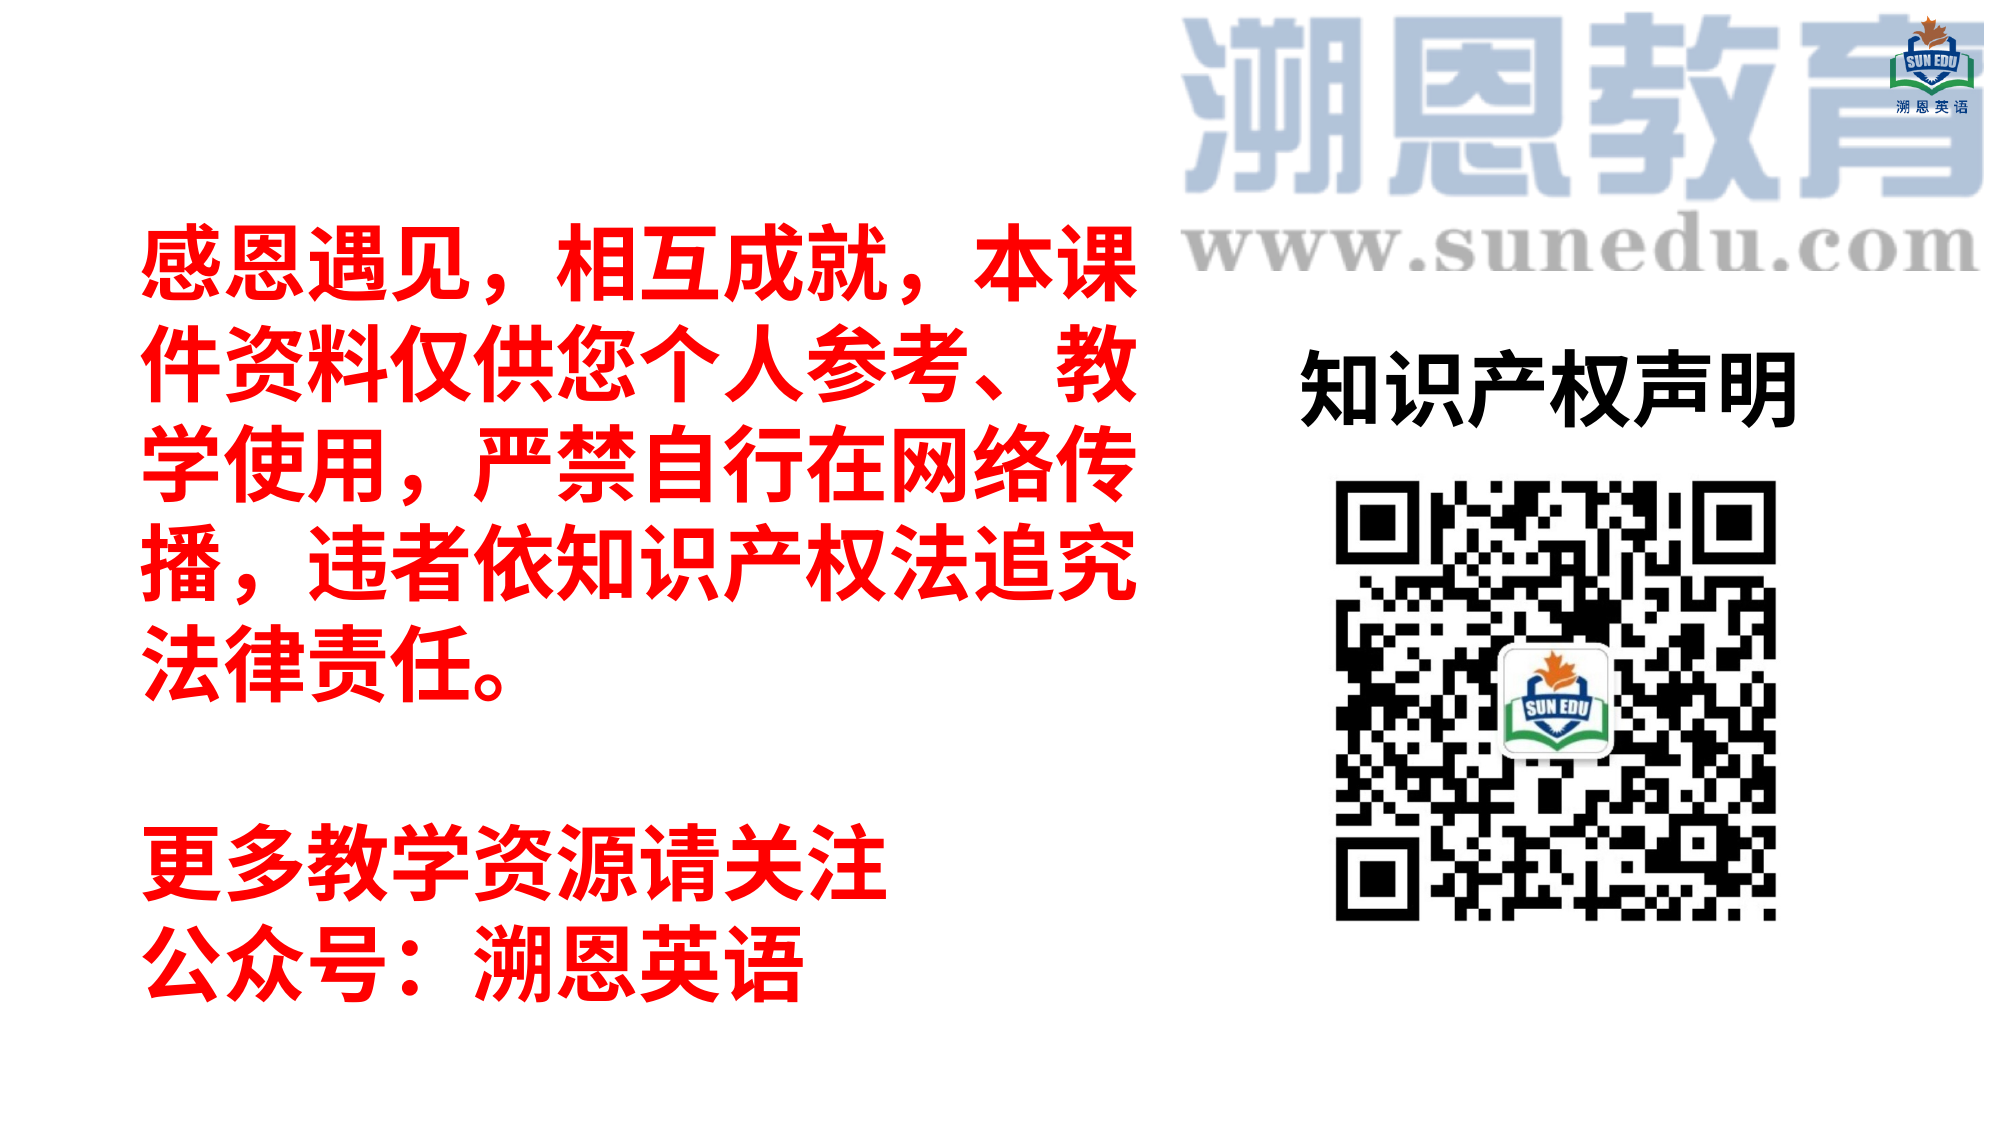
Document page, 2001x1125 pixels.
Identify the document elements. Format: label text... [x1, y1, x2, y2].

picture [1300, 445, 1811, 956]
text_box 感恩遇见，相互成就，本课件资料仅供您个人参考、教学使用，严禁自行在网络传播，违者依知识产权法追究法律责任。 更多教学资源请关注 公众号：溯恩英语 [124, 204, 1198, 1019]
picture [1178, 10, 1984, 271]
text_box 知识产权声明 [1285, 329, 1877, 445]
